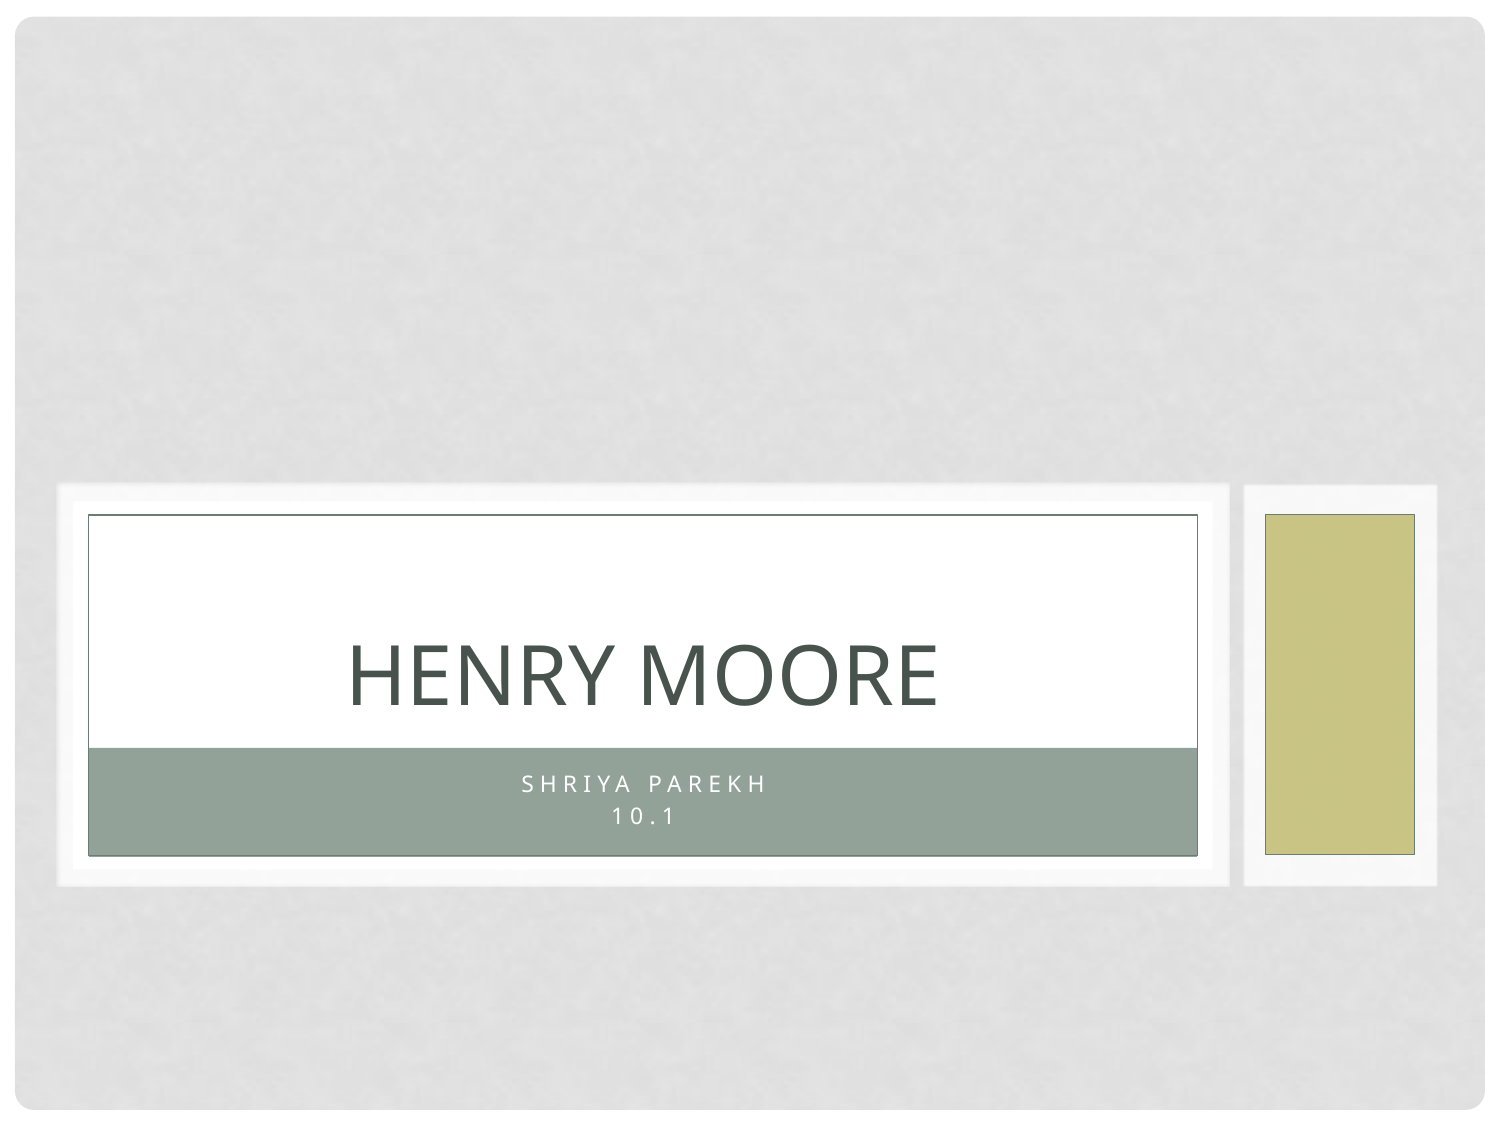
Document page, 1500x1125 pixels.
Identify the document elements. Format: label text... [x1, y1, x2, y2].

title Henry moore [99, 529, 1187, 730]
subtitle Shriya Parekh 10.1 [105, 762, 1181, 838]
